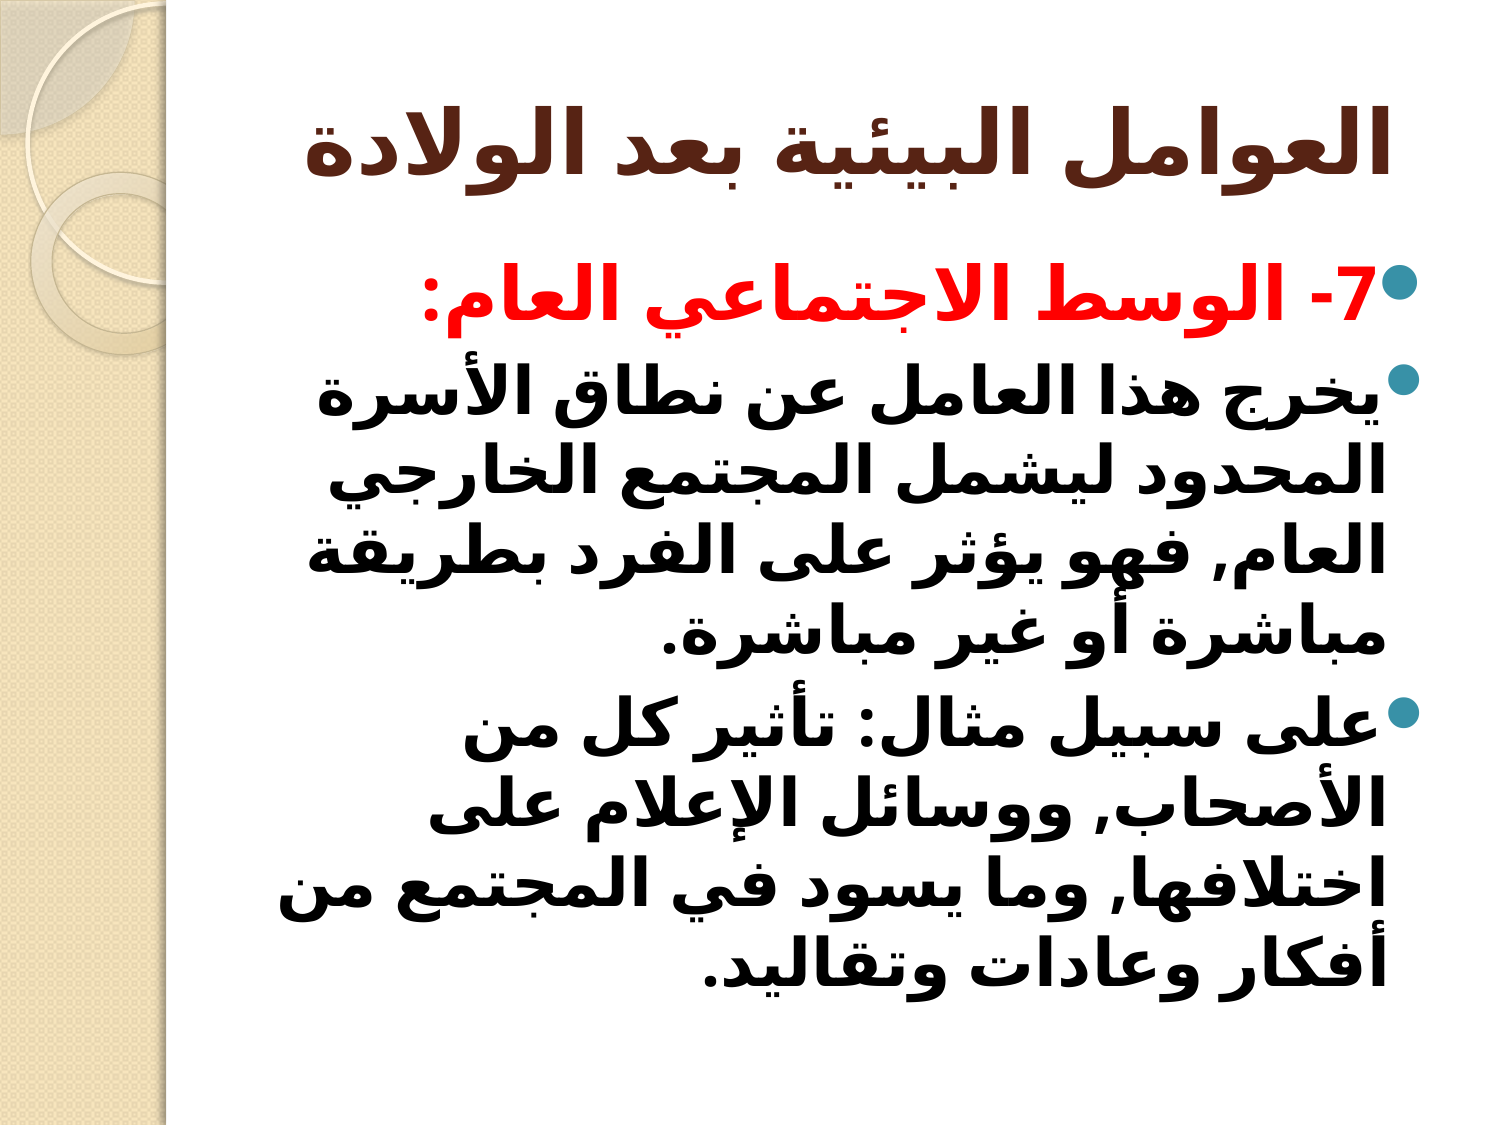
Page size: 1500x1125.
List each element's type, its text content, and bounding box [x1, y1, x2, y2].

title العوامل البيئية بعد الولادة [235, 45, 1466, 233]
list 7- الوسط الاجتماعي العام: يخرج هذا العامل عن نطاق الأسرة المحدود ليشمل المجتمع الخارجي العام, فهو يؤثر على الفرد بطريقة مباشرة أو غير مباشرة. على سبيل مثال: تأثير كل من الأصحاب, ووسائل الإعلام على اختلافها, وما يسود في المجتمع من أفكار وعادات وتقاليد. [235, 237, 1466, 1025]
